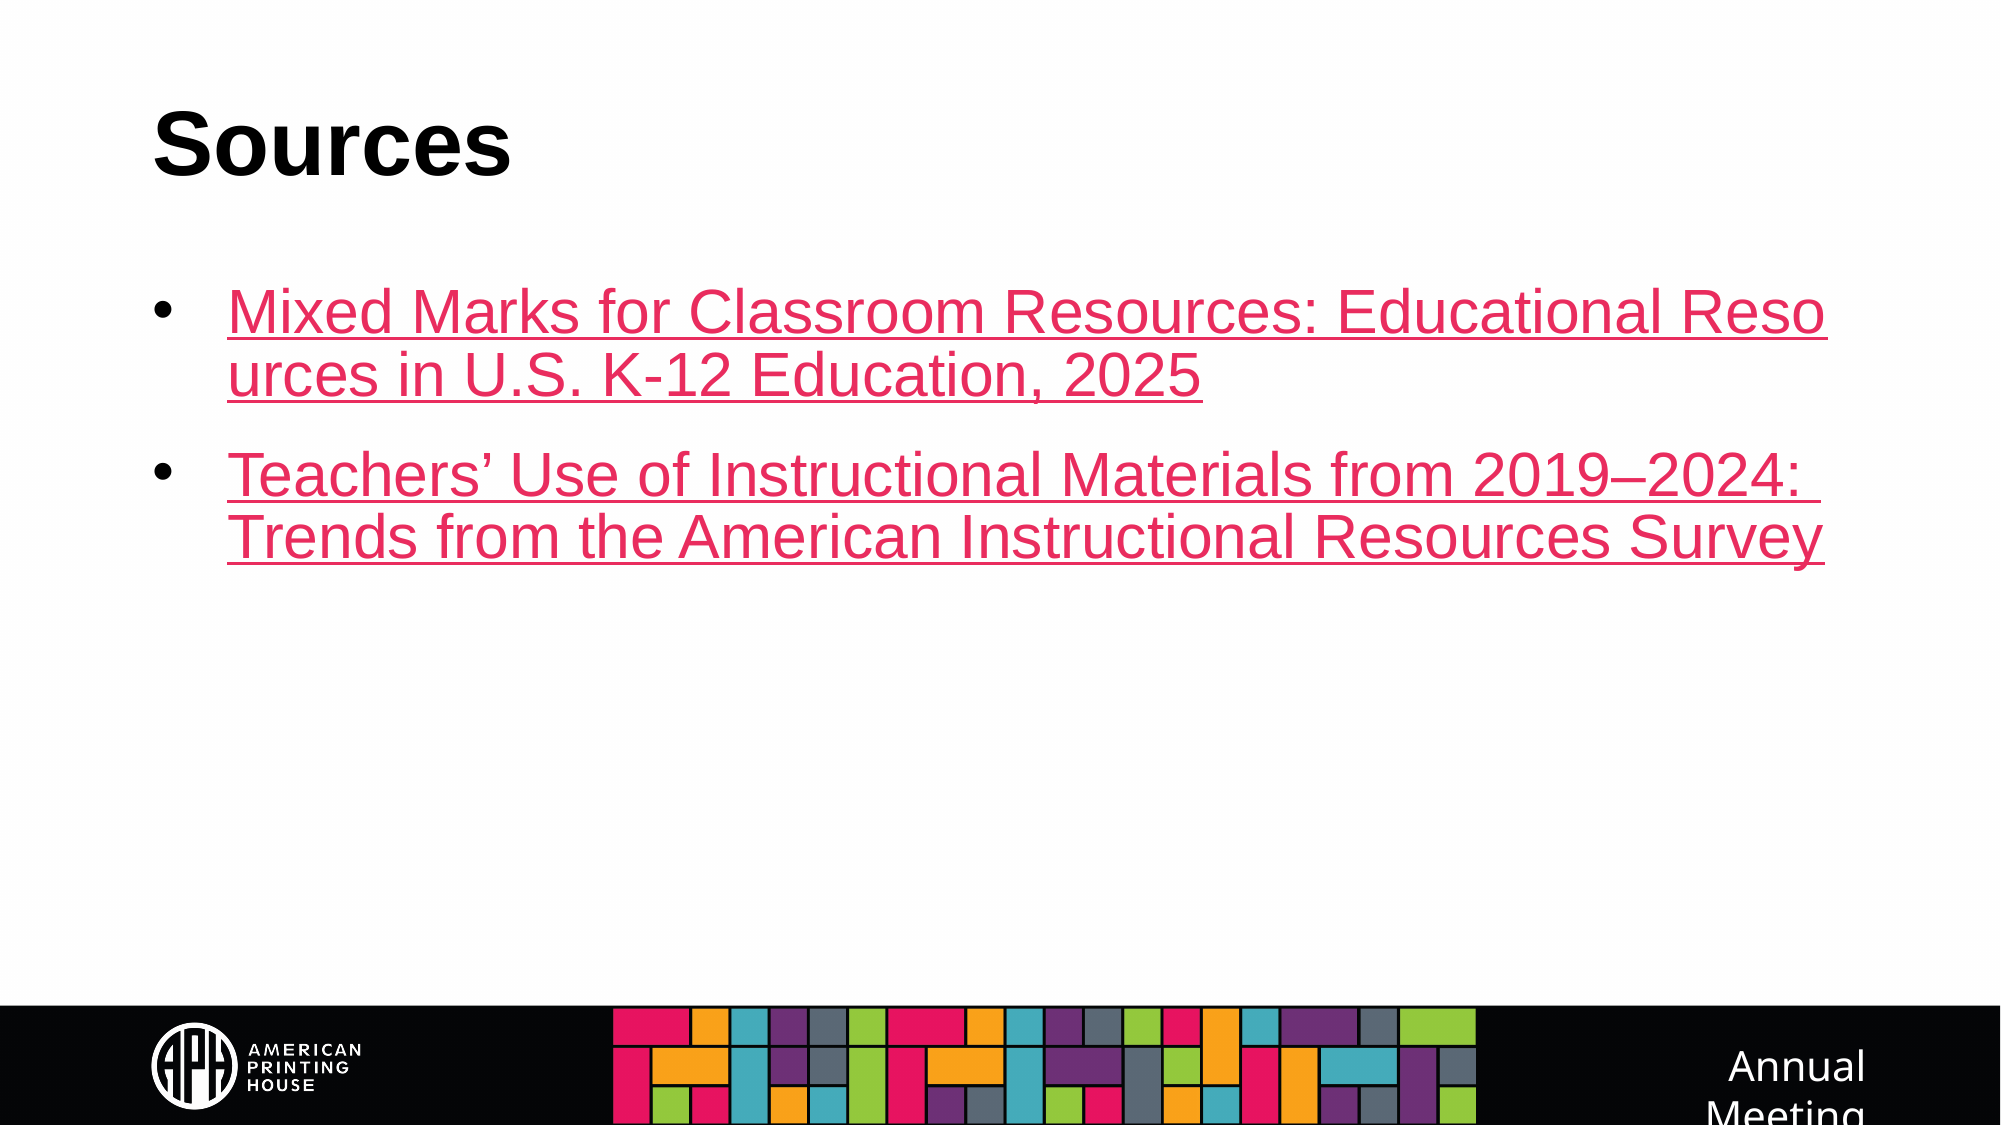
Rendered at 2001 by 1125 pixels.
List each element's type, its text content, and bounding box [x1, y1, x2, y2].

picture [1711, 1105, 1719, 1125]
picture [0, 0, 2001, 1125]
picture [1846, 1111, 1858, 1125]
title Sources [137, 59, 1863, 232]
list Mixed Marks for Classroom Resources: Educational Resources in U.S. K-12 Education, 2025 Teachers’ Use of Instructional Materials from 2019–2024: Trends from the American Instructional Resources Survey [137, 263, 1863, 909]
picture [1727, 1107, 1734, 1125]
picture [1771, 1111, 1783, 1118]
picture [1821, 1111, 1833, 1125]
picture [1748, 1111, 1760, 1118]
